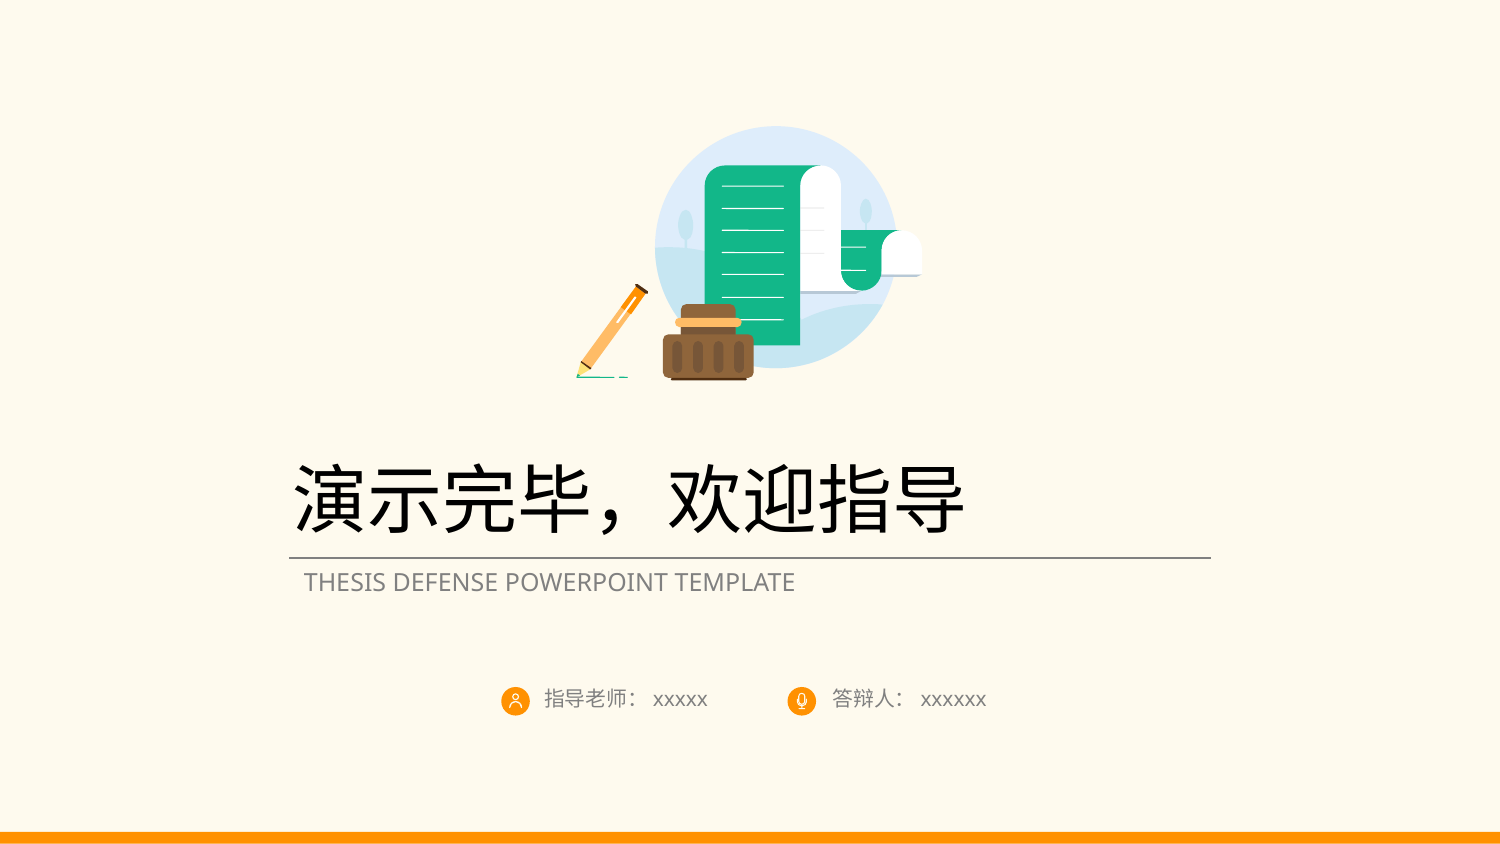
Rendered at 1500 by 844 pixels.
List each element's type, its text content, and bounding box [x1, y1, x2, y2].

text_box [501, 686, 530, 716]
text_box 演示完毕，欢迎指导 [277, 445, 1223, 551]
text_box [576, 126, 923, 381]
text_box 答辩人：xxxxxx [817, 678, 1002, 719]
text_box 指导老师：xxxxx [529, 678, 723, 719]
text_box [0, 831, 1500, 844]
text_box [787, 686, 817, 716]
text_box THESIS DEFENSE POWERPOINT TEMPLATE [289, 564, 1211, 598]
